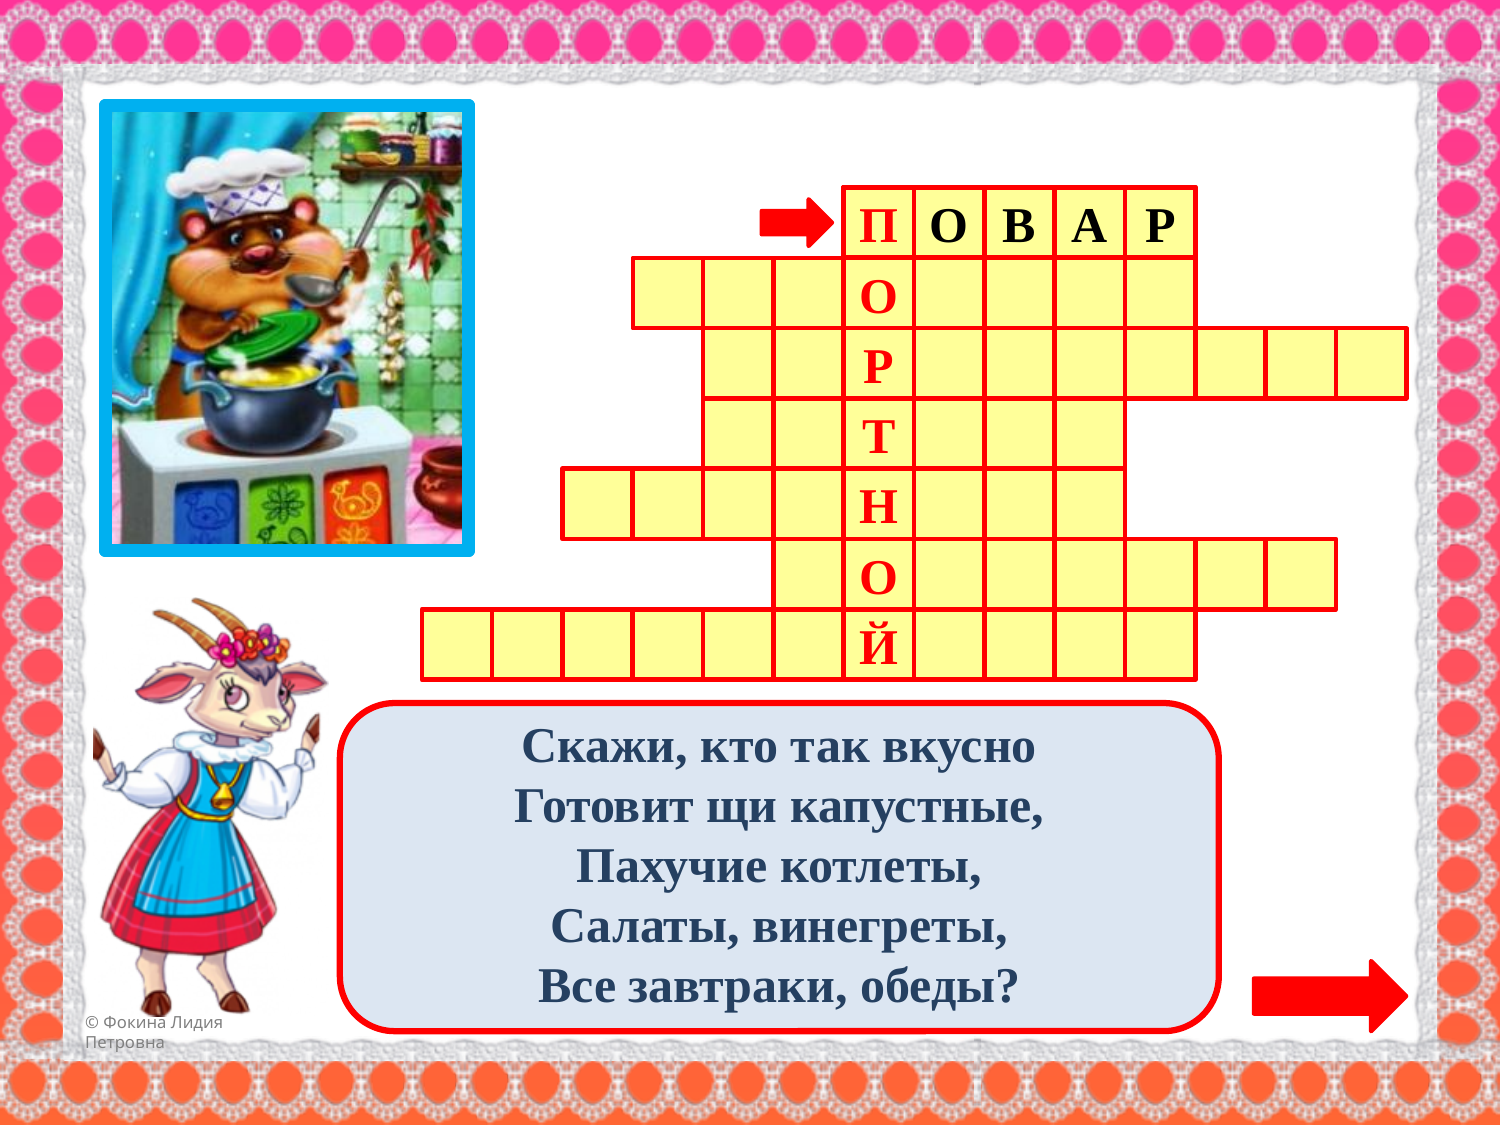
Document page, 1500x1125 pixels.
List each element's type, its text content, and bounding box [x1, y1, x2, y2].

picture [93, 597, 329, 1017]
picture [0, 0, 1500, 1125]
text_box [421, 187, 840, 680]
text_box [915, 187, 1196, 259]
text_box Скажи, кто так вкусно Готовит щи капустные, Пахучие котлеты, Салаты, винегреты, Все завтраки, обеды? [337, 700, 1221, 1034]
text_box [843, 187, 915, 680]
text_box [918, 187, 1407, 680]
picture [1, 67, 89, 1058]
text_box [1251, 959, 1409, 1034]
picture [113, 113, 461, 543]
